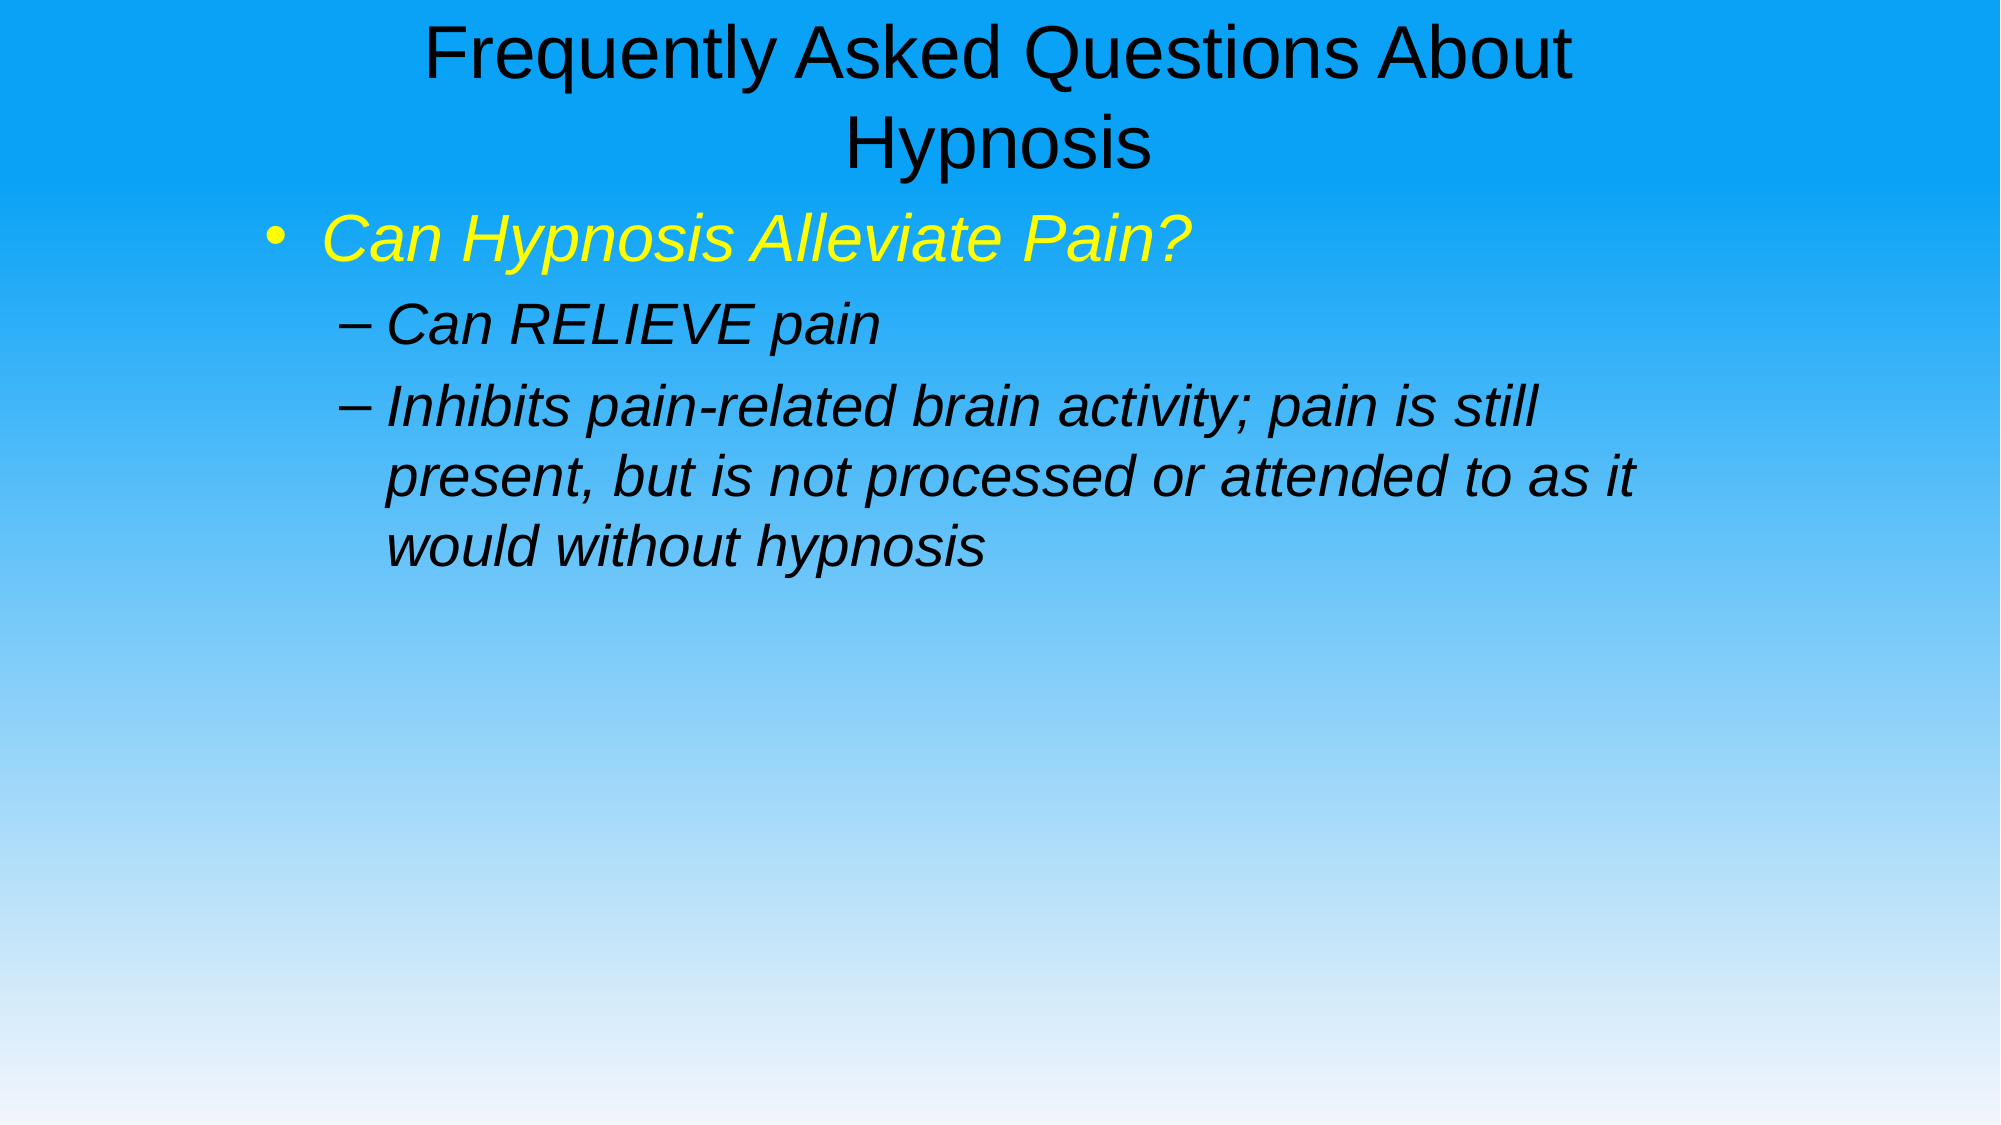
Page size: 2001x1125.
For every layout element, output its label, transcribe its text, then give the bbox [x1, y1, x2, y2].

title Frequently Asked Questions About Hypnosis [248, 0, 1749, 168]
text_box Can Hypnosis Alleviate Pain? Can RELIEVE pain Inhibits pain-related brain activity; pain is still present, but is not processed or attended to as it would without hypnosis [249, 187, 1750, 930]
